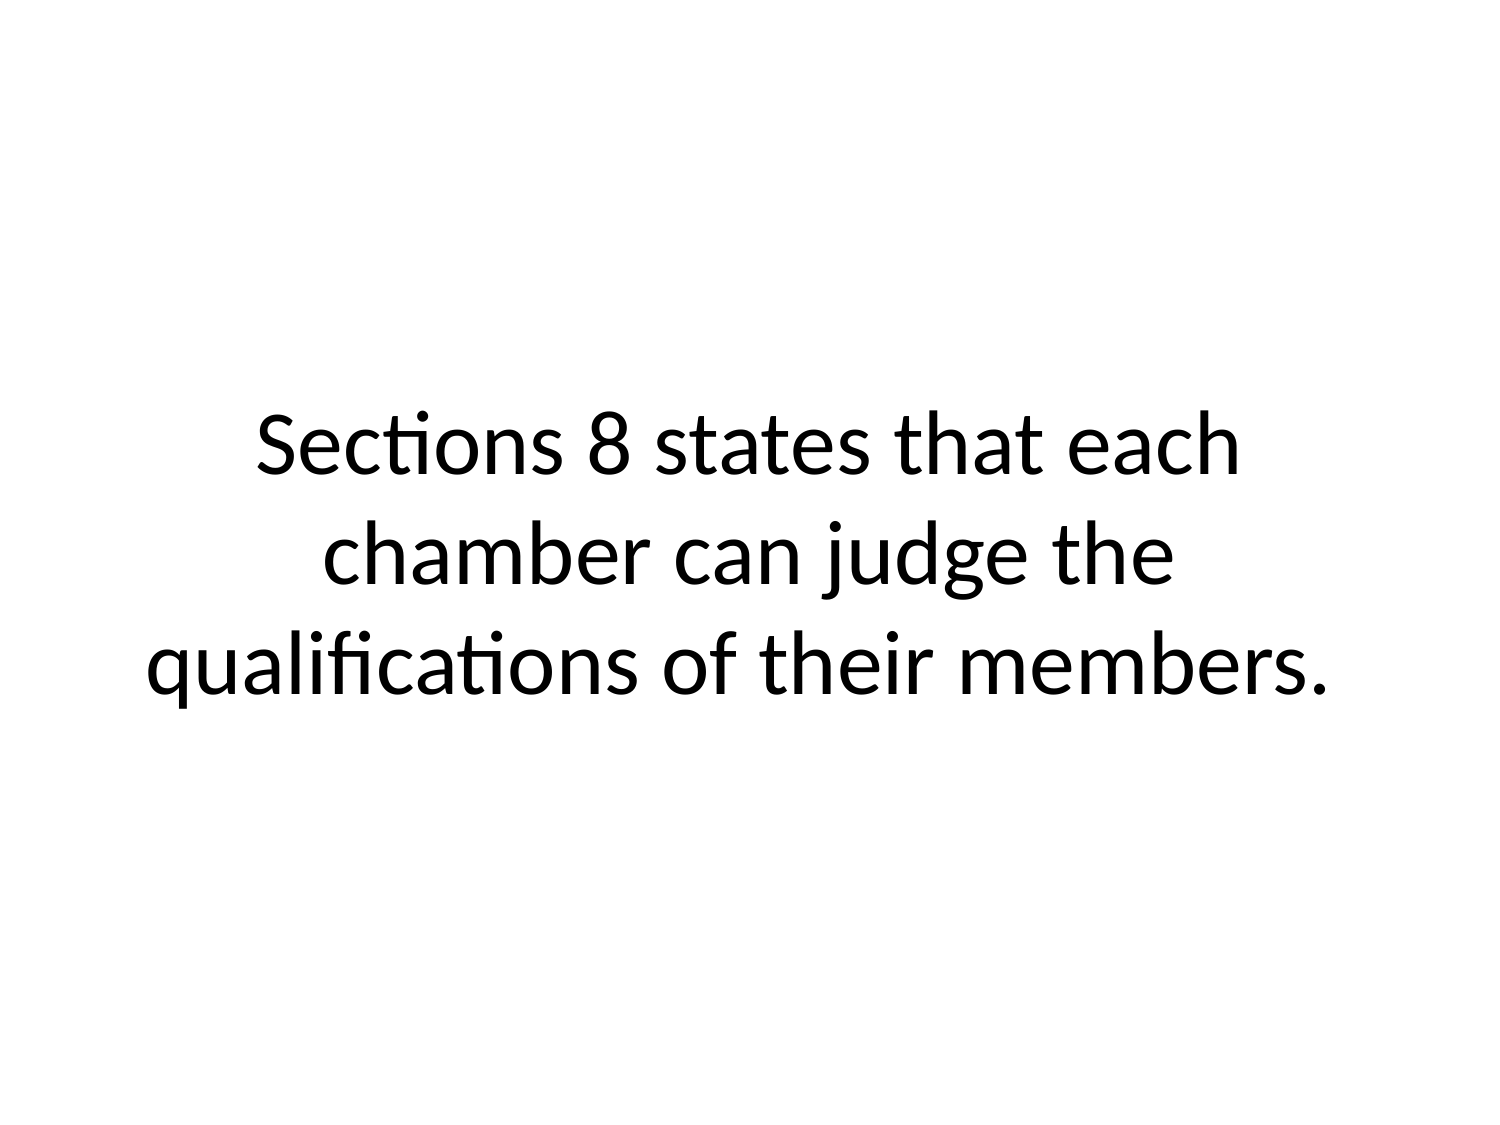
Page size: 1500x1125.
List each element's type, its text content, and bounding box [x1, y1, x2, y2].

title Sections 8 states that each chamber can judge the qualifications of their members. [75, 45, 1425, 1050]
